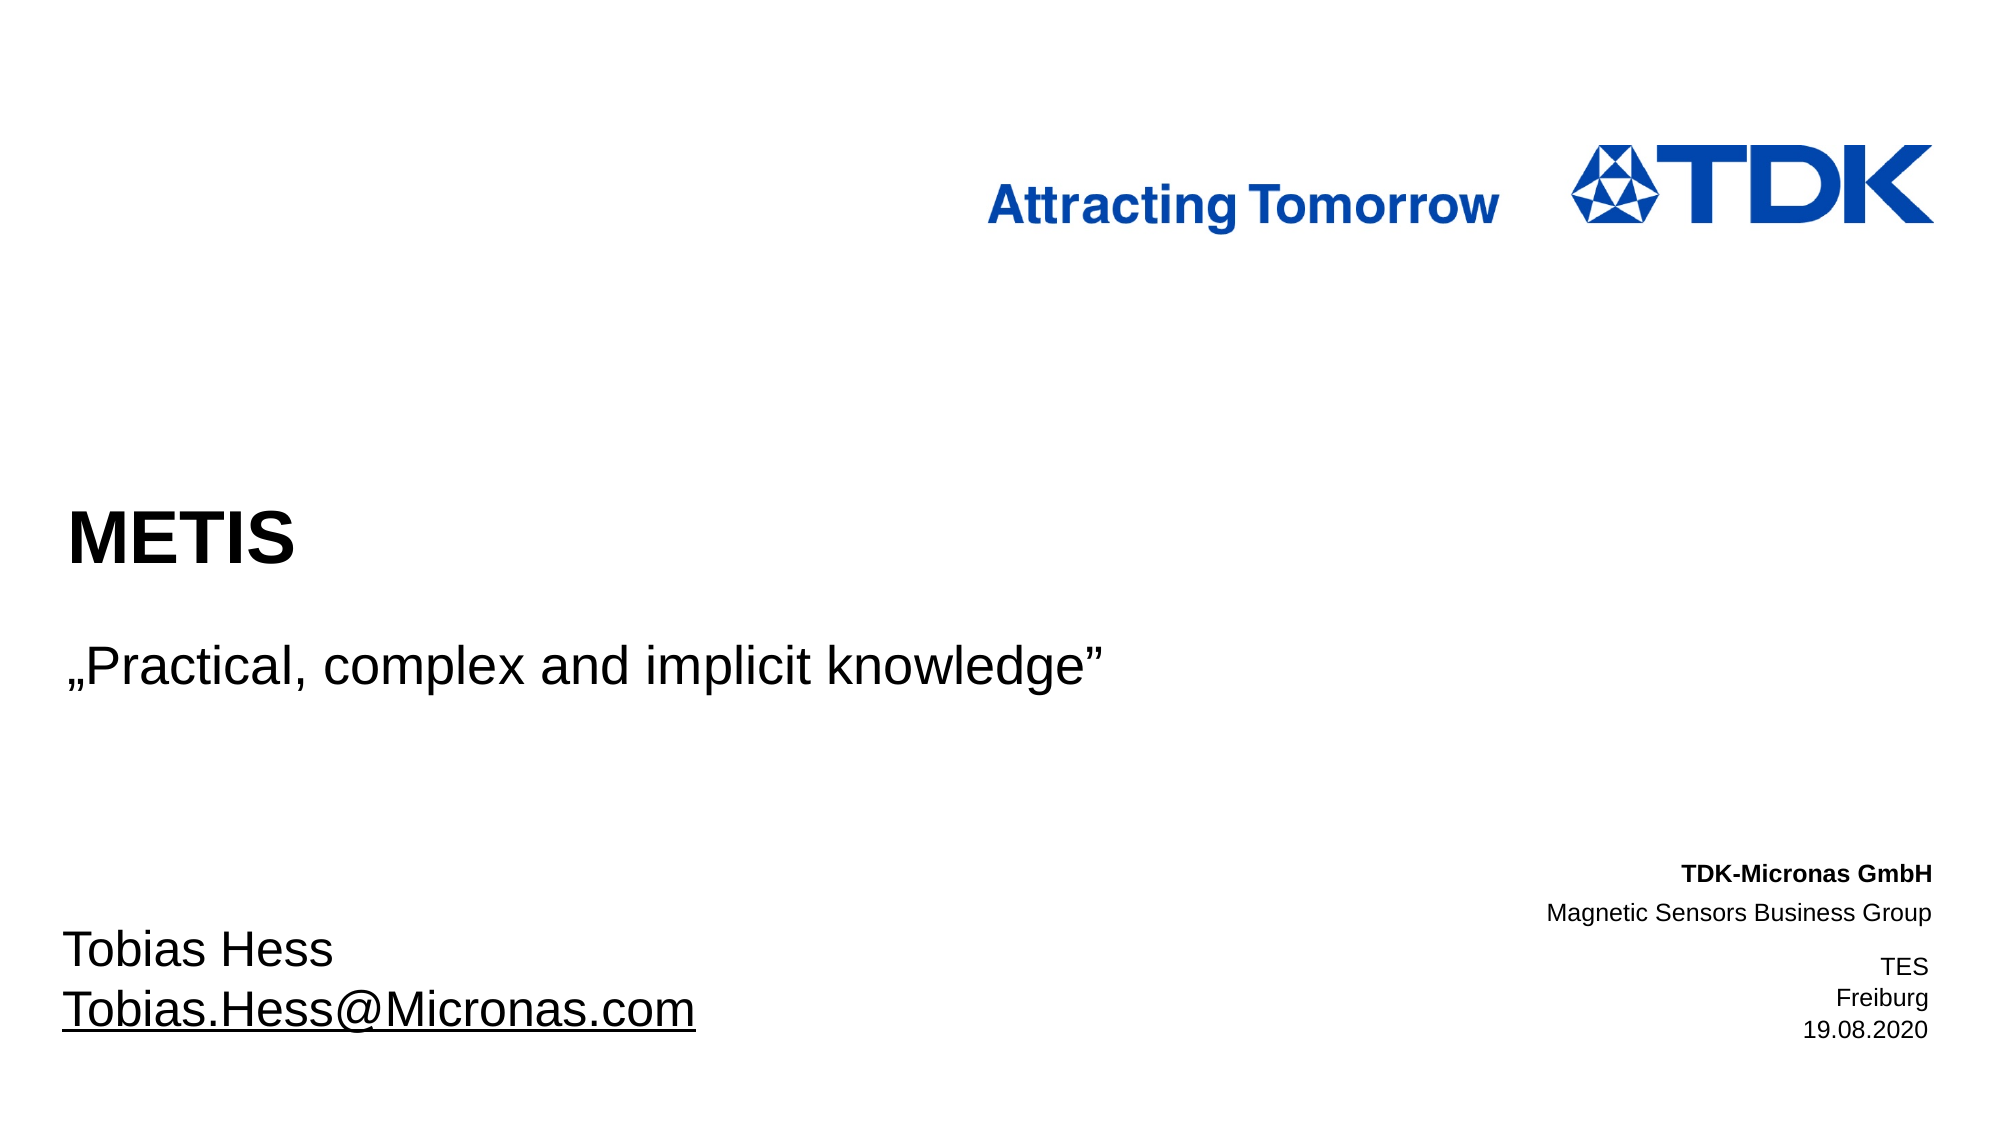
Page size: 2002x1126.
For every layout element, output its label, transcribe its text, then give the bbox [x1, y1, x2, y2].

text_box Tobias Hess Tobias.Hess@Micronas.com [47, 908, 726, 1044]
picture [986, 145, 1934, 235]
list Freiburg [1269, 981, 1930, 1014]
list TES [1268, 950, 1930, 986]
list 19.08.2020 [1268, 1013, 1929, 1046]
title METIS [67, 360, 1934, 579]
list „Practical, complex and implicit knowledge” [67, 630, 1934, 746]
